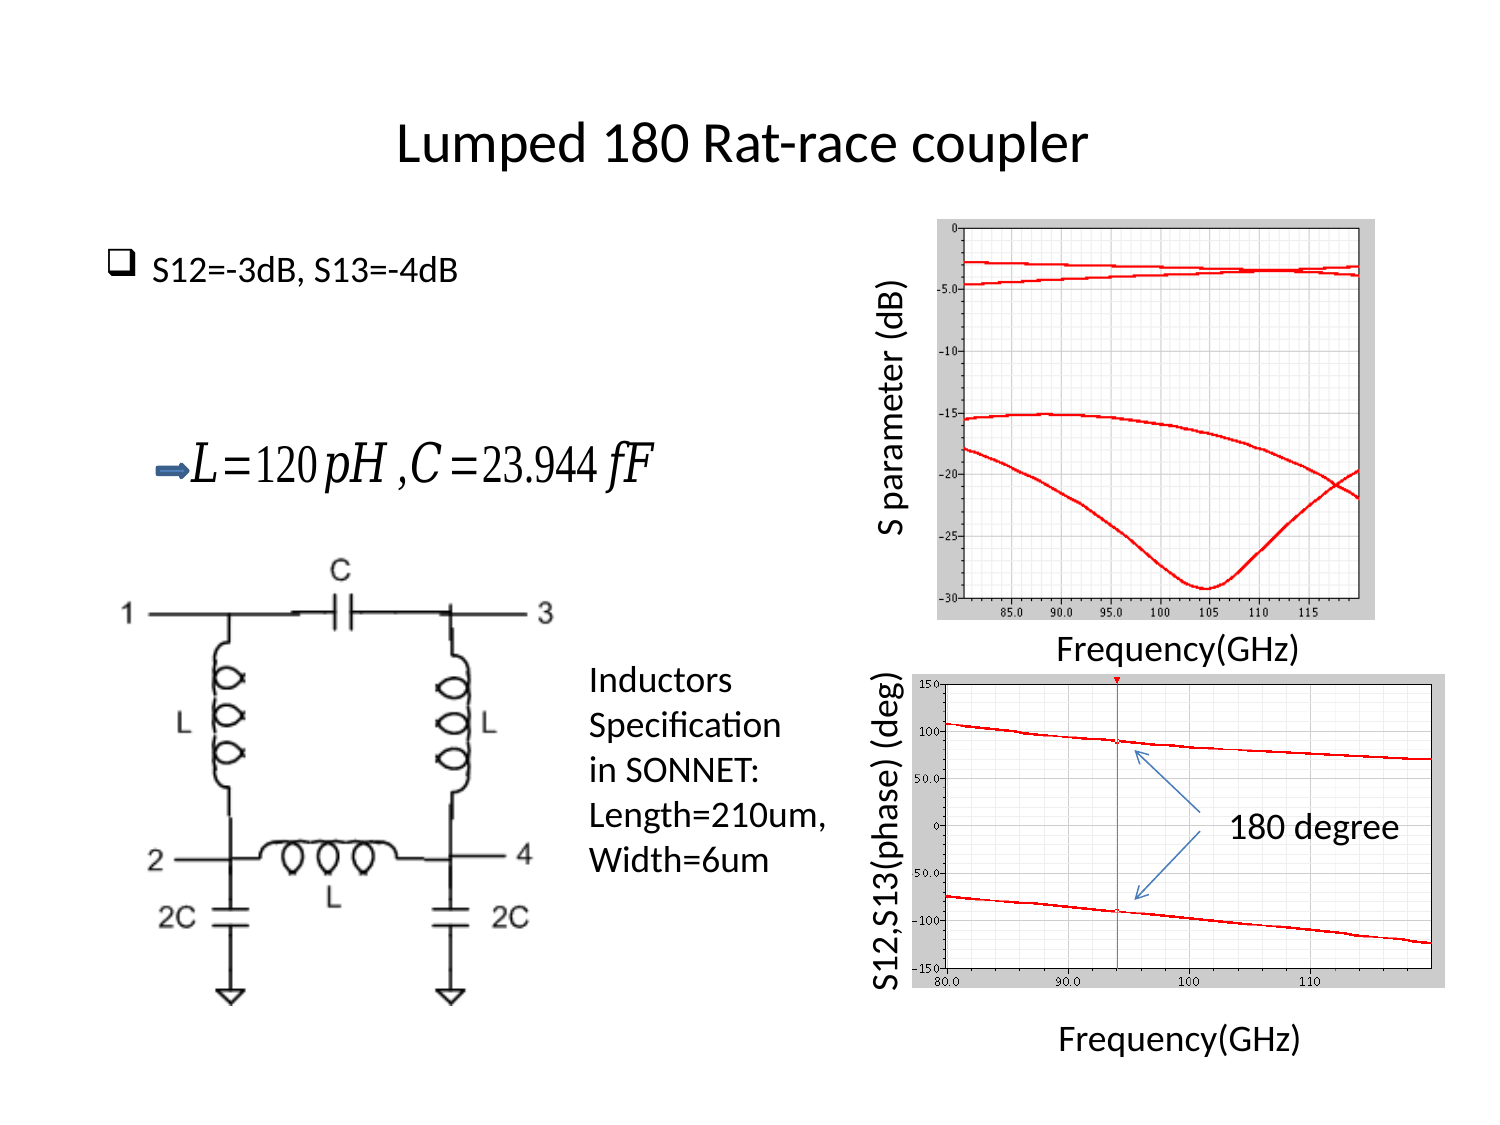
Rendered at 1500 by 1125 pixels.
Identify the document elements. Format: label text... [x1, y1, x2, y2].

text_box S12=-3dB, S13=-4dB [90, 237, 474, 298]
text_box Inductors Specification in SONNET: Length=210um, Width=6um [574, 647, 843, 887]
text_box [155, 462, 190, 480]
text_box Frequency(GHz) [1043, 1006, 1317, 1067]
text_box S12,S13(phase) (deg) [852, 656, 913, 1007]
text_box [1134, 749, 1201, 813]
title Lumped 180 Rat-race coupler [75, 45, 1425, 233]
text_box S parameter (dB) [857, 264, 918, 552]
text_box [1134, 830, 1201, 901]
picture [912, 674, 1445, 988]
picture [937, 219, 1376, 620]
text_box Frequency(GHz) [1041, 627, 1315, 673]
picture [120, 549, 557, 1007]
